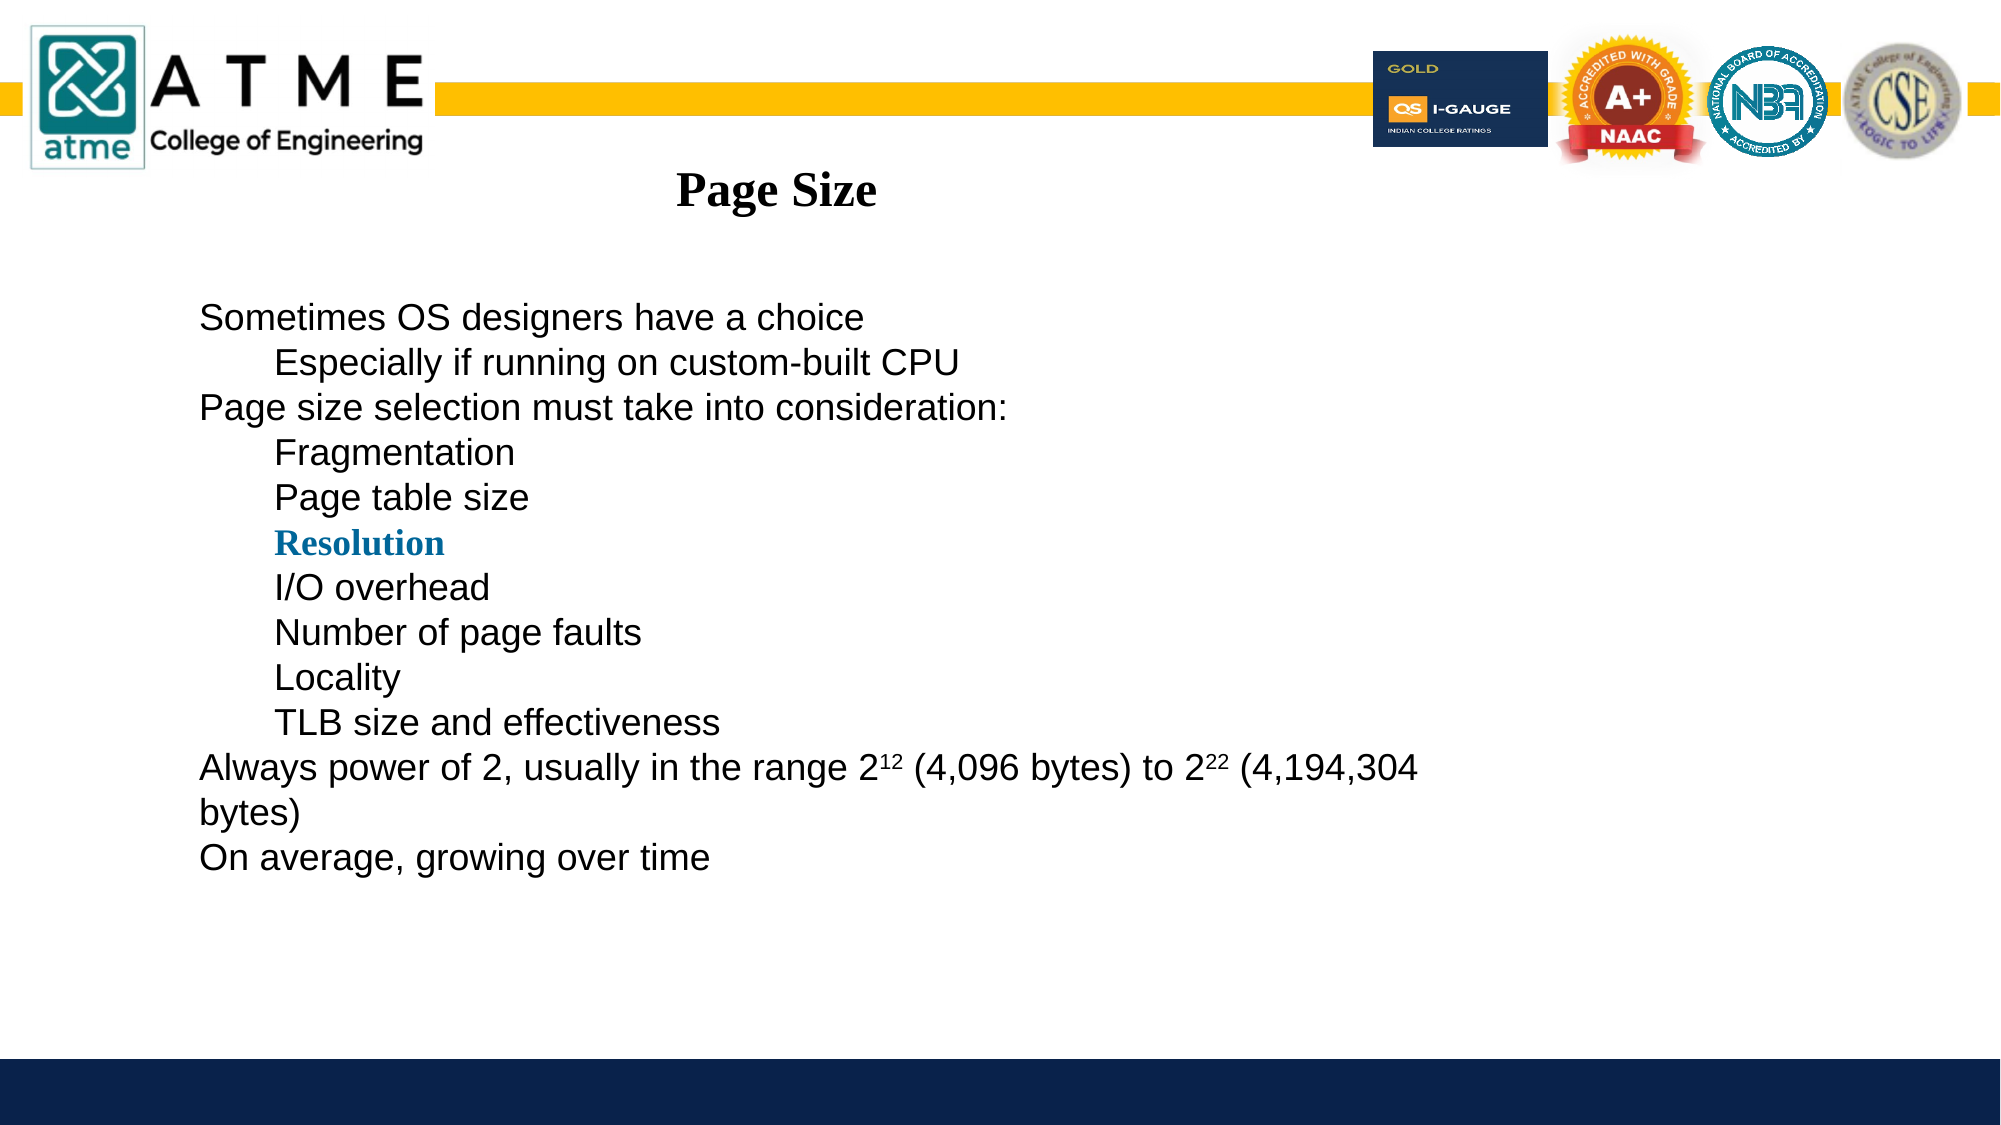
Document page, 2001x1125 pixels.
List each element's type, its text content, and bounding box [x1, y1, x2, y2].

picture [1373, 20, 1828, 149]
title Page Size [661, 149, 1881, 244]
list Sometimes OS designers have a choice Especially if running on custom-built CPU Page size selection must take into consideration: Fragmentation Page table size Resolution I/O overhead Number of page faults Locality TLB size and effectiveness Always power of 2, usually in the range 212 (4,096 bytes) to 222 (4,194,304 bytes) On average, growing over time [184, 285, 1440, 1067]
picture [1840, 26, 1968, 176]
picture [0, 1059, 2001, 1125]
picture [22, 15, 435, 178]
